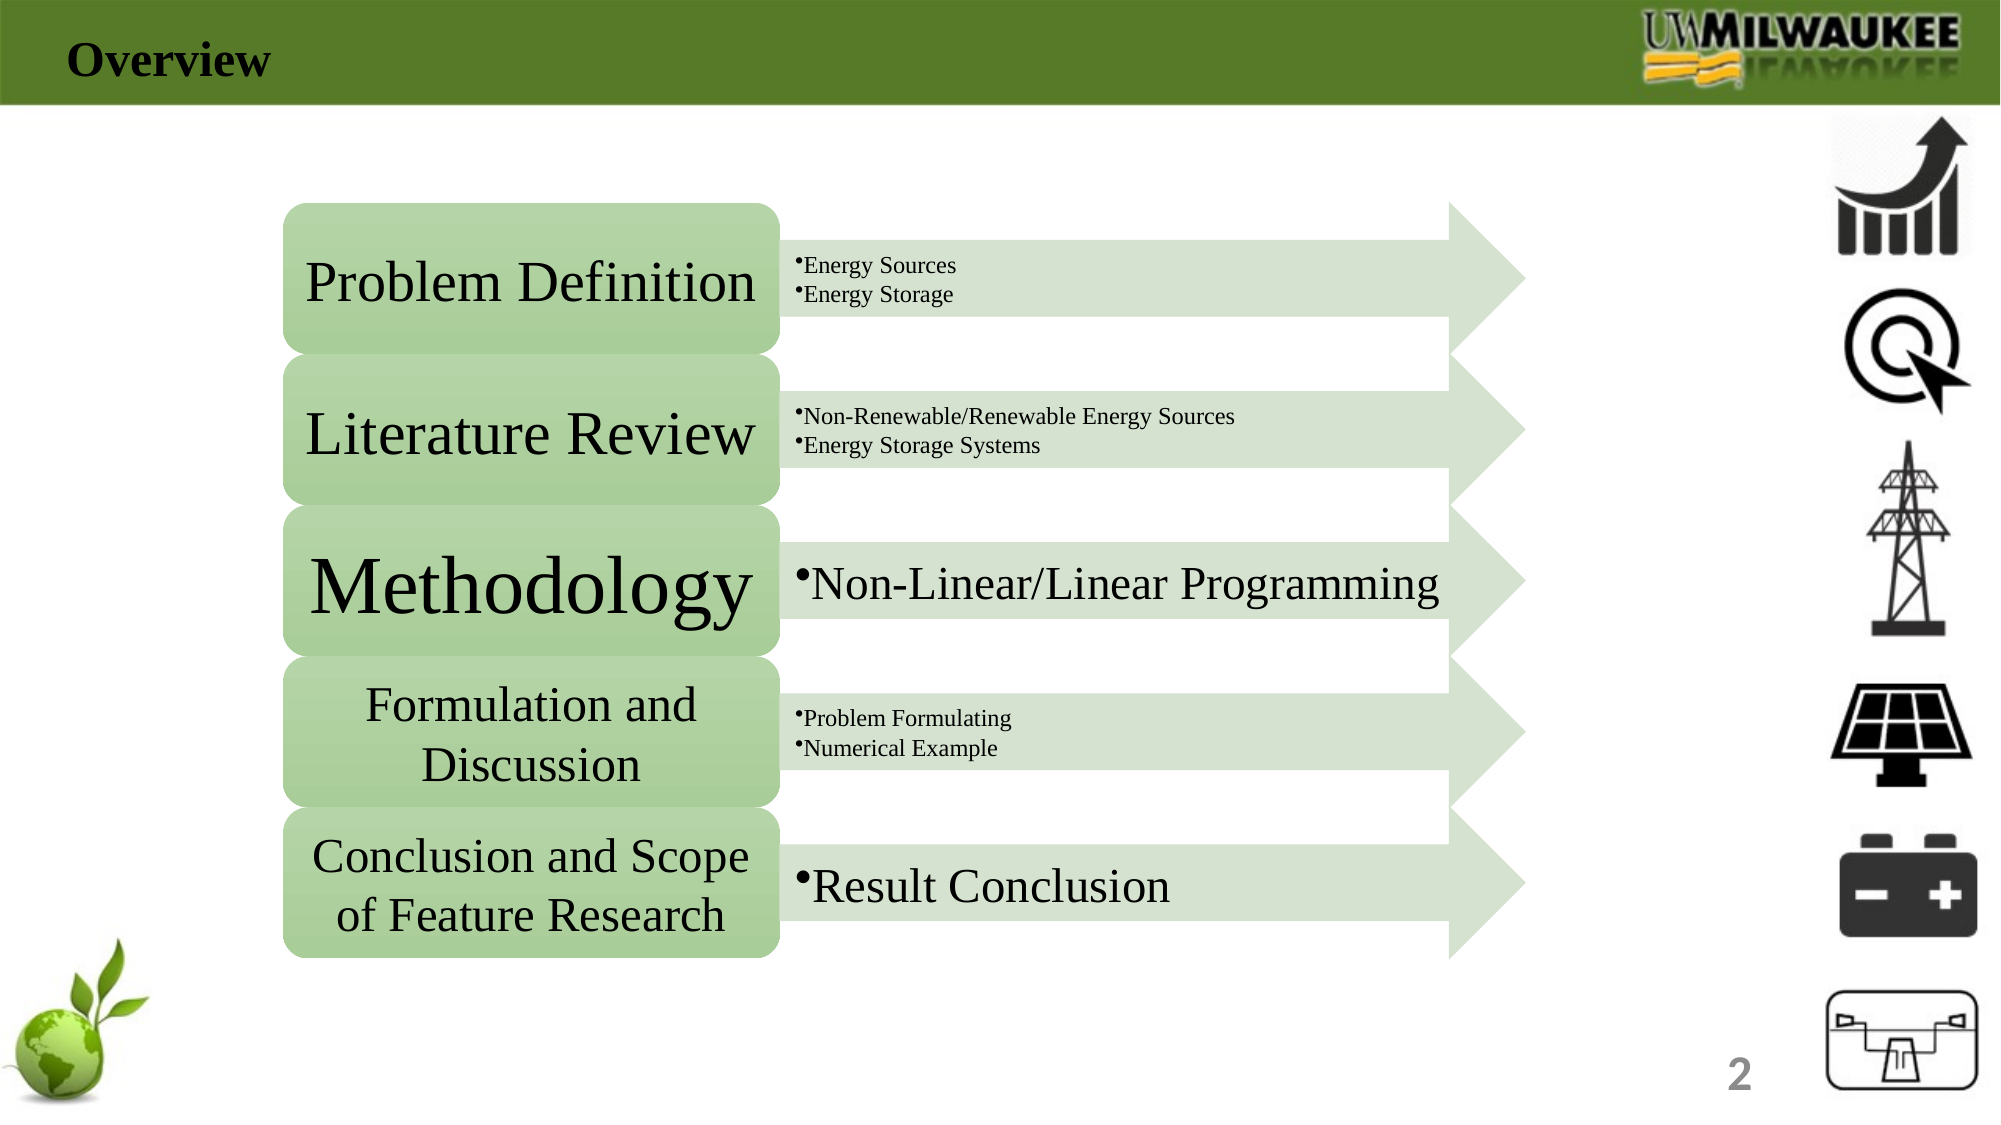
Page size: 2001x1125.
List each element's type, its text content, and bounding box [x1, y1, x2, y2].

picture [0, 0, 2001, 1125]
slide_number 2 [1317, 1040, 1768, 1101]
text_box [283, 202, 1526, 959]
text_box Overview [51, 19, 871, 95]
